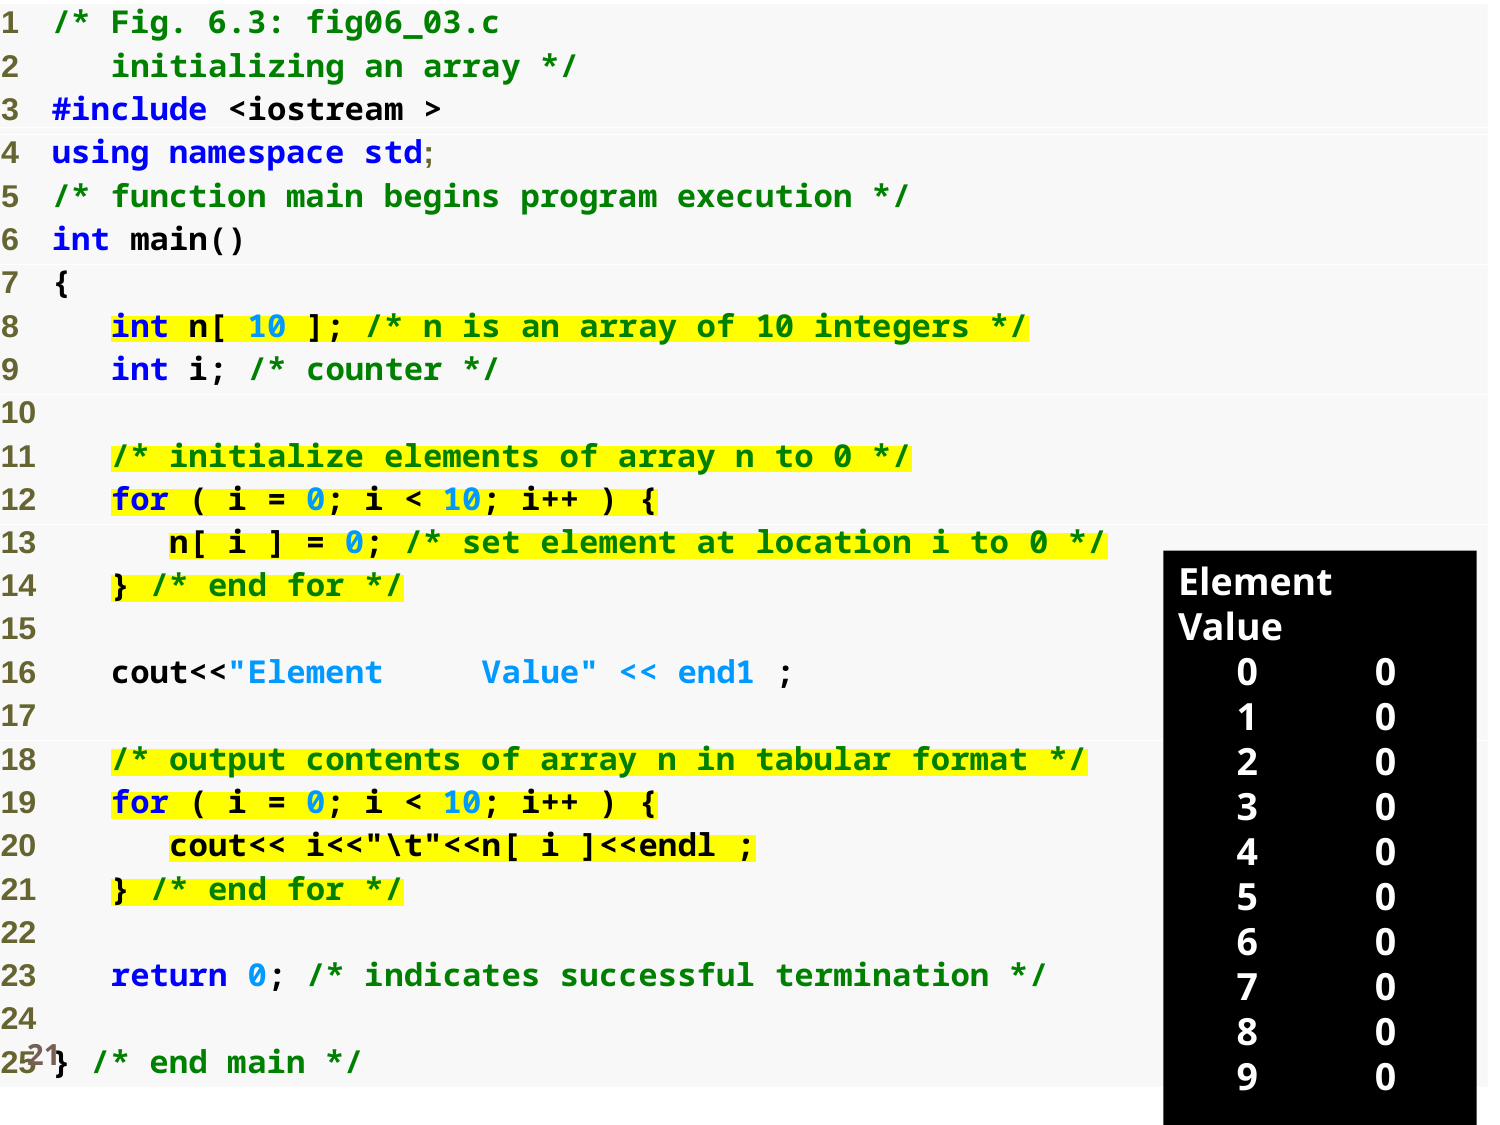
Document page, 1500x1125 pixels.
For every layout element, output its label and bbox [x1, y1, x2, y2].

text_box [0, 4, 1488, 1125]
